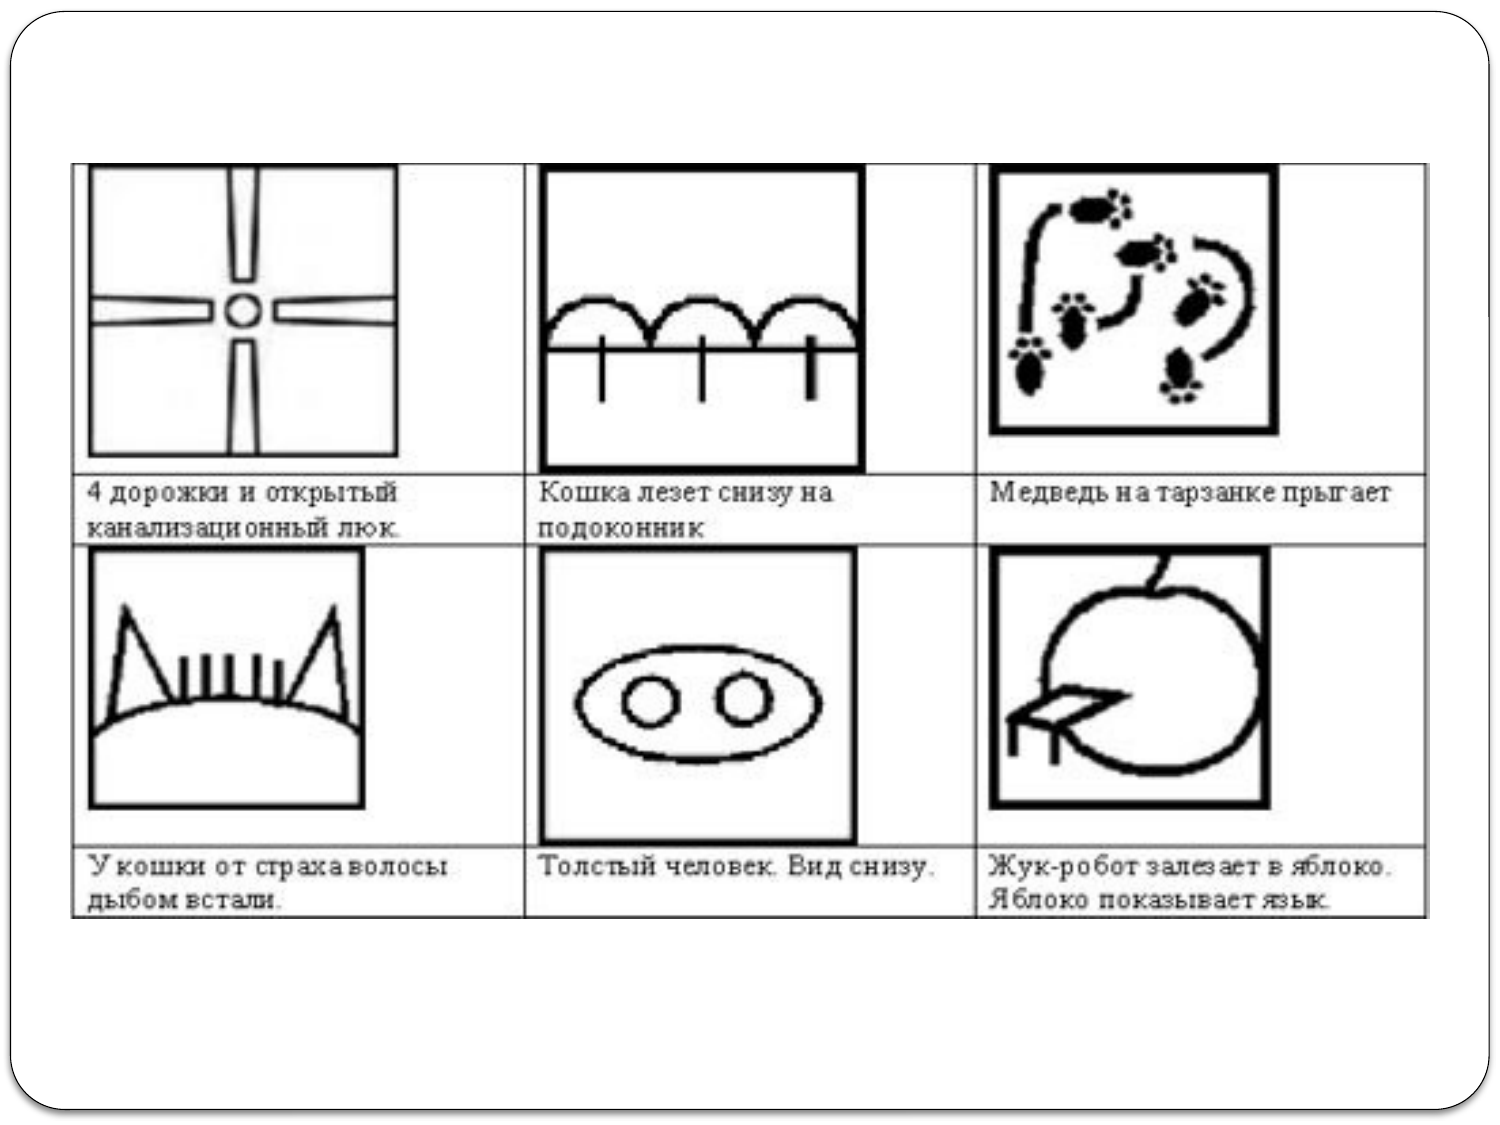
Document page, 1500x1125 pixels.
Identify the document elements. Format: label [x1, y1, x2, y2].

list [70, 163, 1430, 919]
